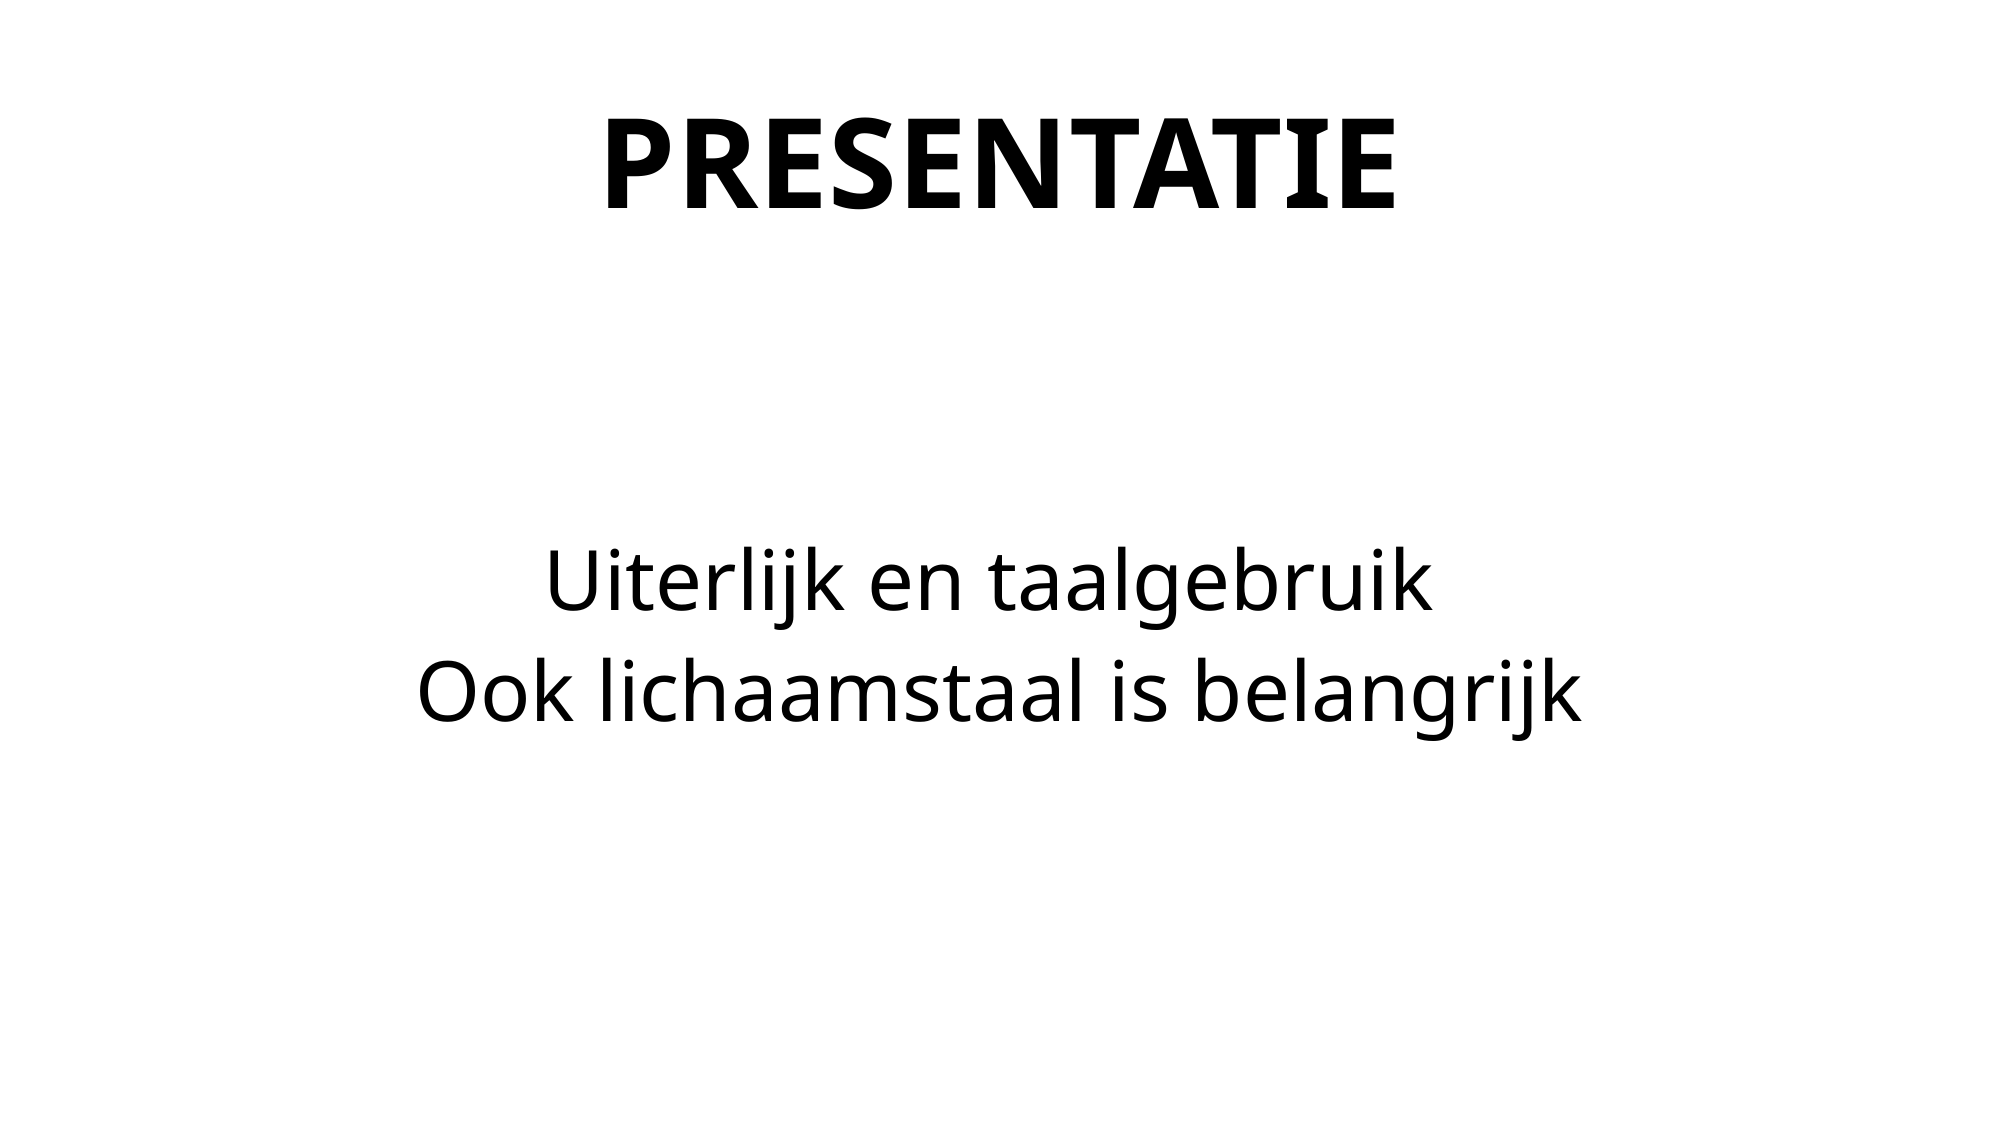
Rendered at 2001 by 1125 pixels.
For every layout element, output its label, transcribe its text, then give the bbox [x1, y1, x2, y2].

title PRESENTATIE [137, 59, 1863, 278]
list Uiterlijk en taalgebruik Ook lichaamstaal is belangrijk [137, 299, 1863, 1014]
